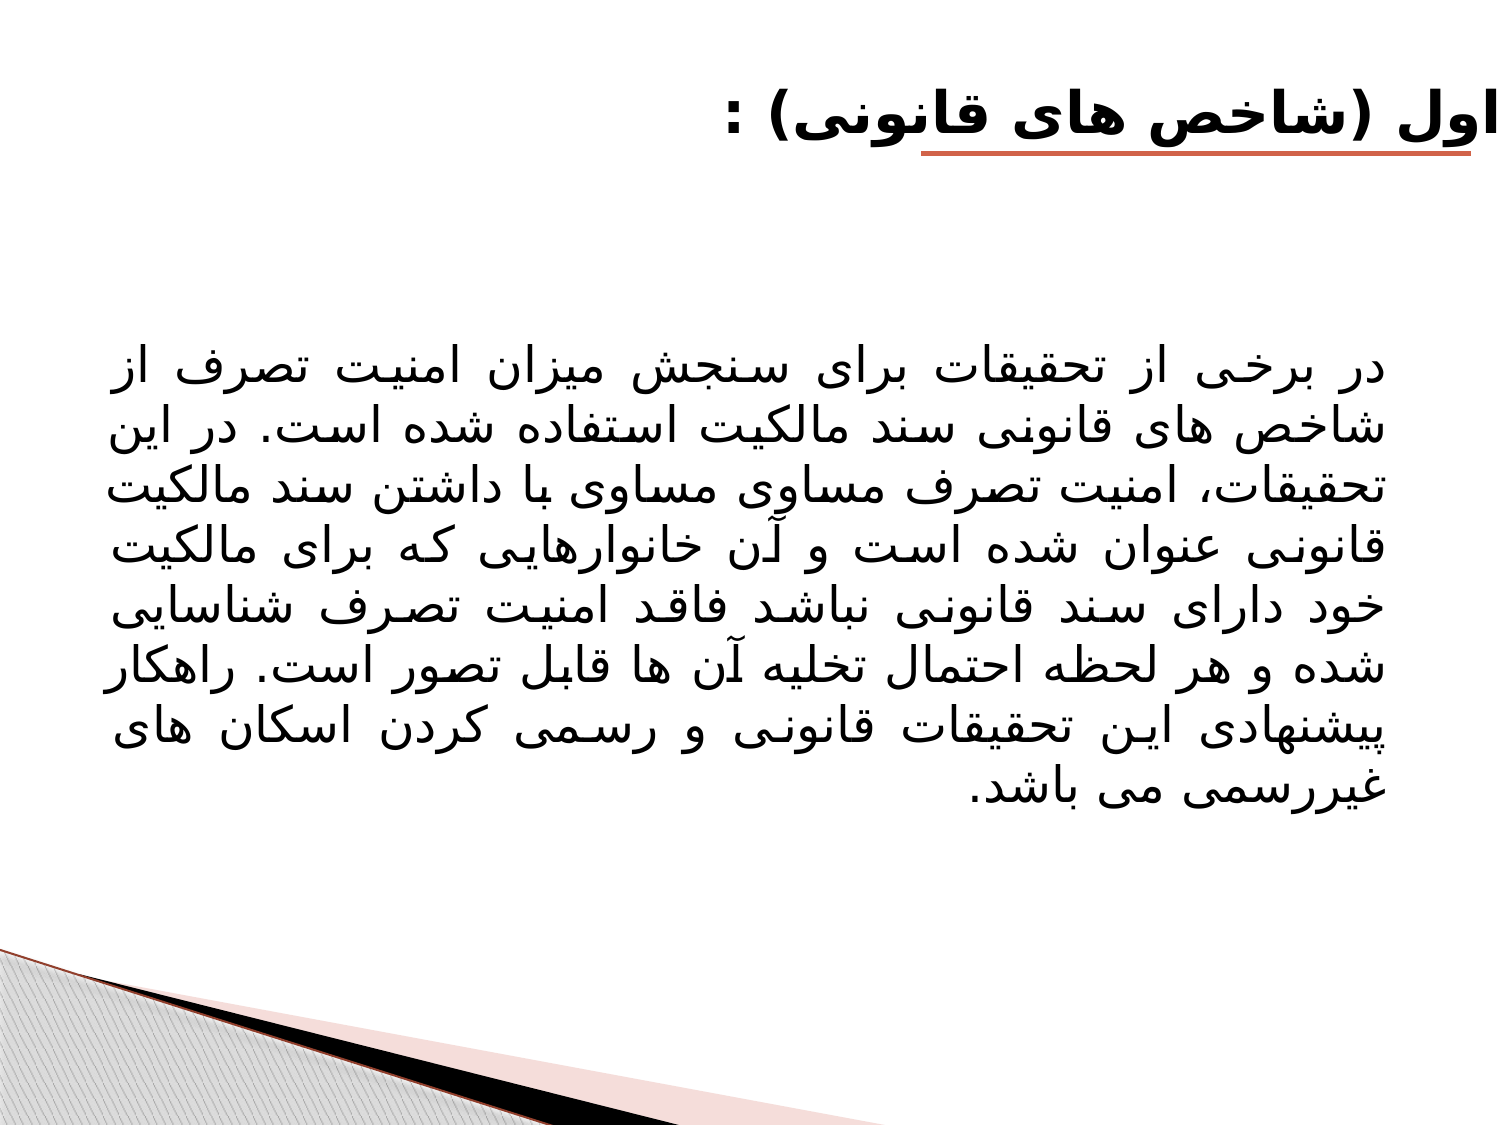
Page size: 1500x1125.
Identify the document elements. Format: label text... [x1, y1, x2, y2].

text_box در برخی از تحقیقات برای سنجش میزان امنیت تصرف از شاخص های قانونی سند مالکیت استفاده شده است. در این تحقیقات، امنیت تصرف مساوی مساوی با داشتن سند مالکیت قانونی عنوان شده است و آن خانوارهایی که برای مالکیت خود دارای سند قانونی نباشد فاقد امنیت تصرف شناسایی شده و هر لحظه احتمال تخلیه آن ها قابل تصور است. راهکار پیشنهادی این تحقیقات قانونی و رسمی کردن اسکان های غیررسمی می باشد. [89, 324, 1402, 820]
text_box دسته اول (شاخص های قانونی) : [708, 67, 1500, 153]
